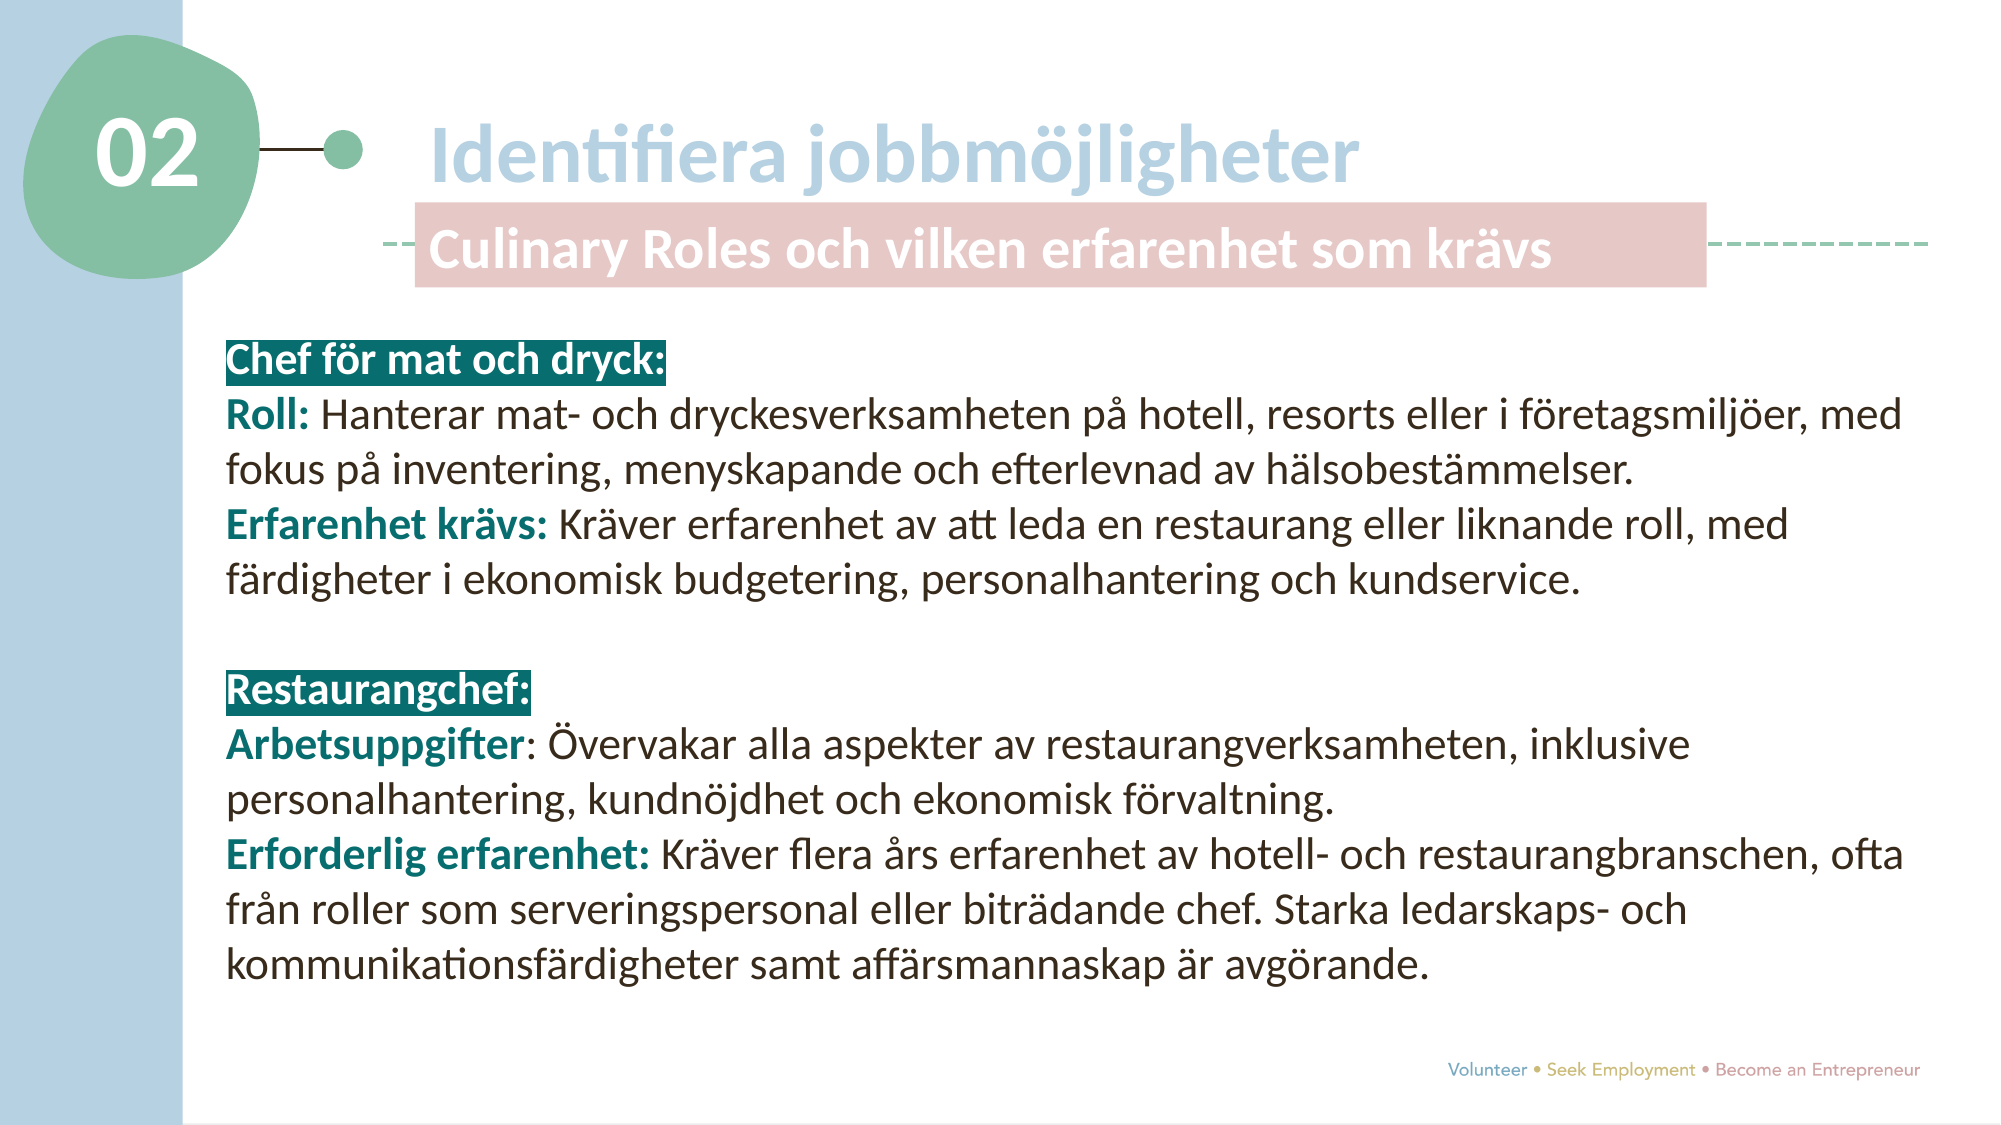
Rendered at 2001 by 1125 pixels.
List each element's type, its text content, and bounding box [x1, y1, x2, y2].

text_box [55, 35, 249, 88]
text_box Identifiera jobbmöjligheter [414, 108, 1675, 202]
text_box [0, 0, 184, 1125]
text_box Culinary Roles och vilken erfarenhet som krävs [414, 202, 1707, 243]
text_box 02 [21, 88, 275, 230]
text_box [34, 230, 234, 280]
text_box Culinary Roles och vilken erfarenhet som krävs [414, 244, 1707, 288]
picture [1418, 1046, 1971, 1103]
text_box Chef för mat och dryck: Roll: Hanterar mat- och dryckesverksamheten på hotell, resorts eller i företagsmiljöer, med fokus på inventering, menyskapande och efterlevnad av hälsobestämmelser. Erfarenhet krävs: Kräver erfarenhet av att leda en restaurang eller liknande roll, med färdigheter i ekonomisk budgetering, personalhantering och kundservice. Restaurangchef: Arbetsuppgifter: Övervakar alla aspekter av restaurangverksamheten, inklusive personalhantering, kundnöjdhet och ekonomisk förvaltning. Erforderlig erfarenhet: Kräver flera års erfarenhet av hotell- och restaurangbranschen, ofta från roller som serveringspersonal eller biträdande chef. Starka ledarskaps- och kommunikationsfärdigheter samt affärsmannaskap är avgörande. [211, 321, 1960, 996]
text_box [110, 129, 363, 170]
